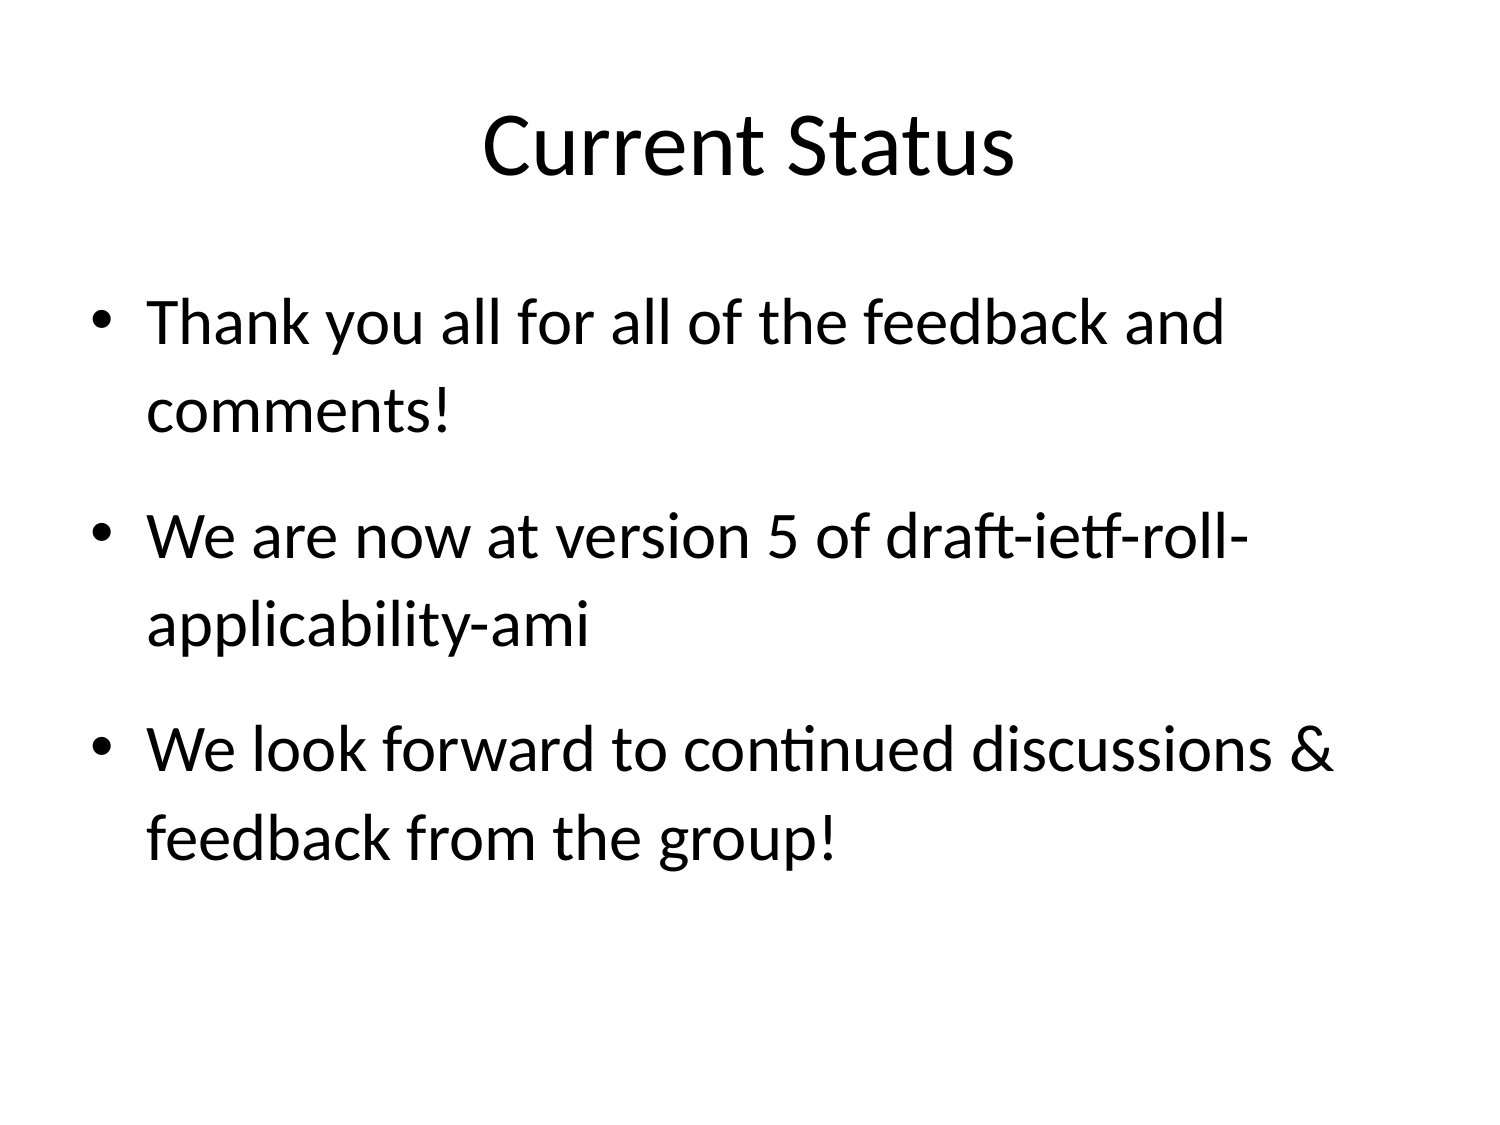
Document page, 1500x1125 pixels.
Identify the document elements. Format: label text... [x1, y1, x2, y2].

title Current Status [75, 45, 1425, 233]
list Thank you all for all of the feedback and comments! We are now at version 5 of draft-ietf-roll-applicability-ami We look forward to continued discussions & feedback from the group! [75, 262, 1425, 1005]
